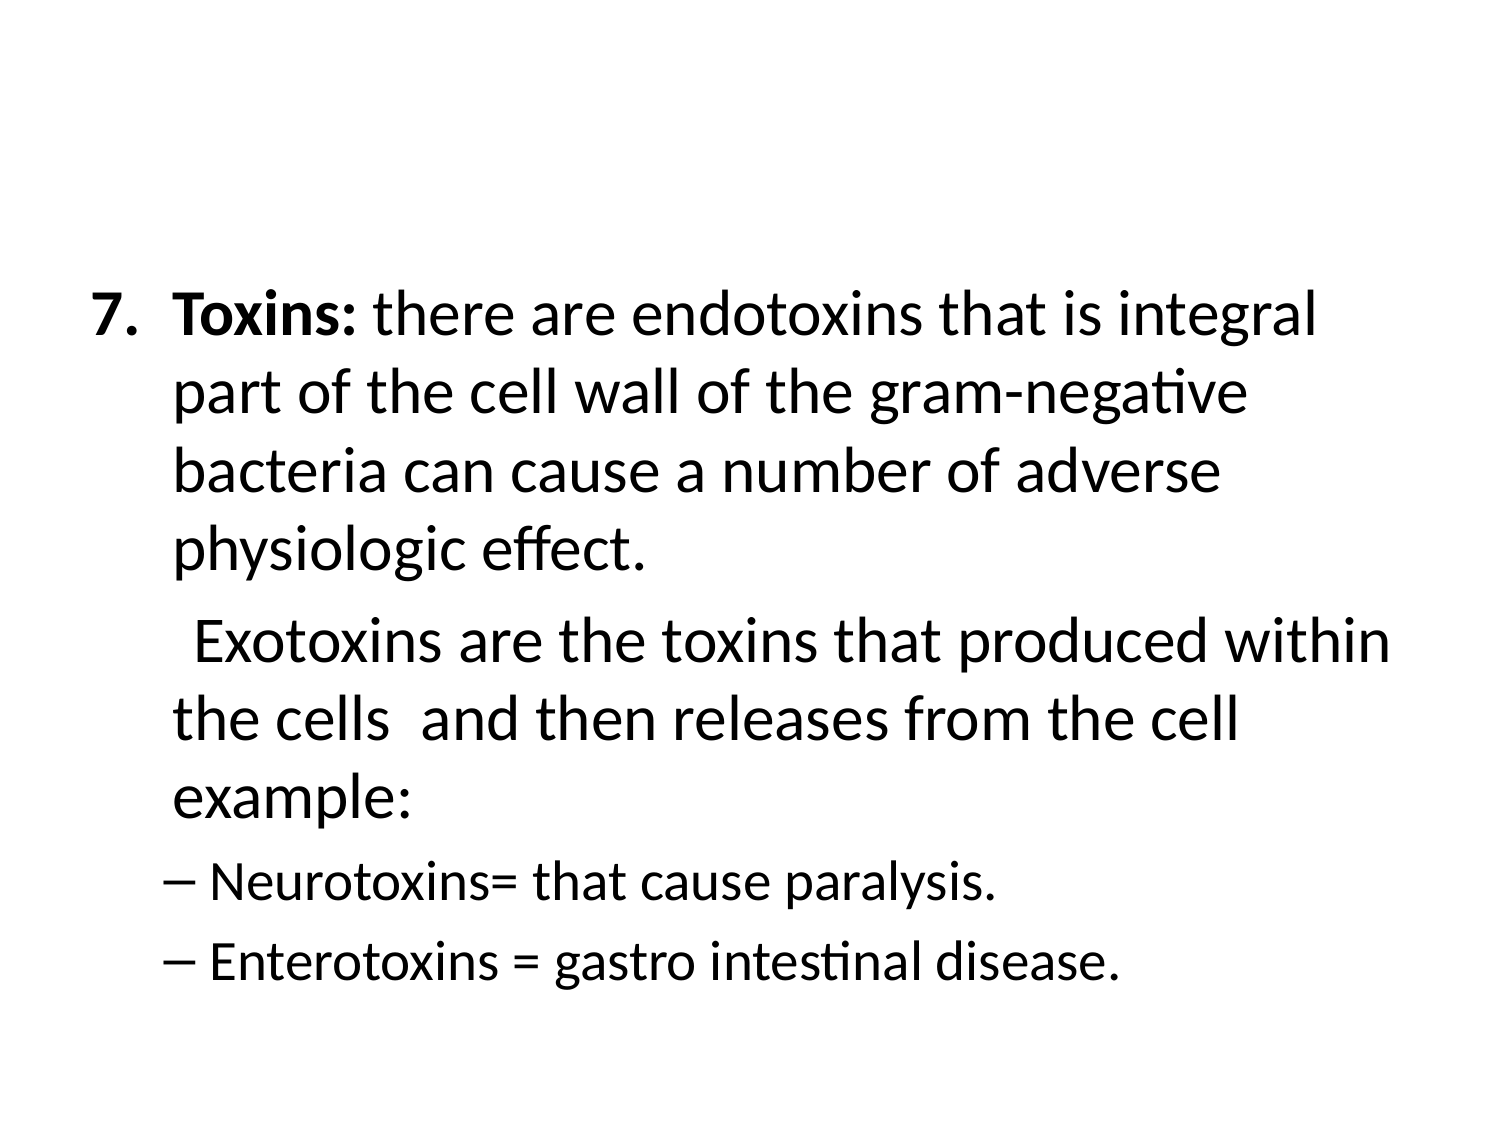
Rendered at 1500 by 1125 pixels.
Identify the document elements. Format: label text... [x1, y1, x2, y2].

list Toxins: there are endotoxins that is integral part of the cell wall of the gram-negative bacteria can cause a number of adverse physiologic effect. Exotoxins are the toxins that produced within the cells and then releases from the cell example: Neurotoxins= that cause paralysis. Enterotoxins = gastro intestinal disease. [75, 262, 1425, 1005]
